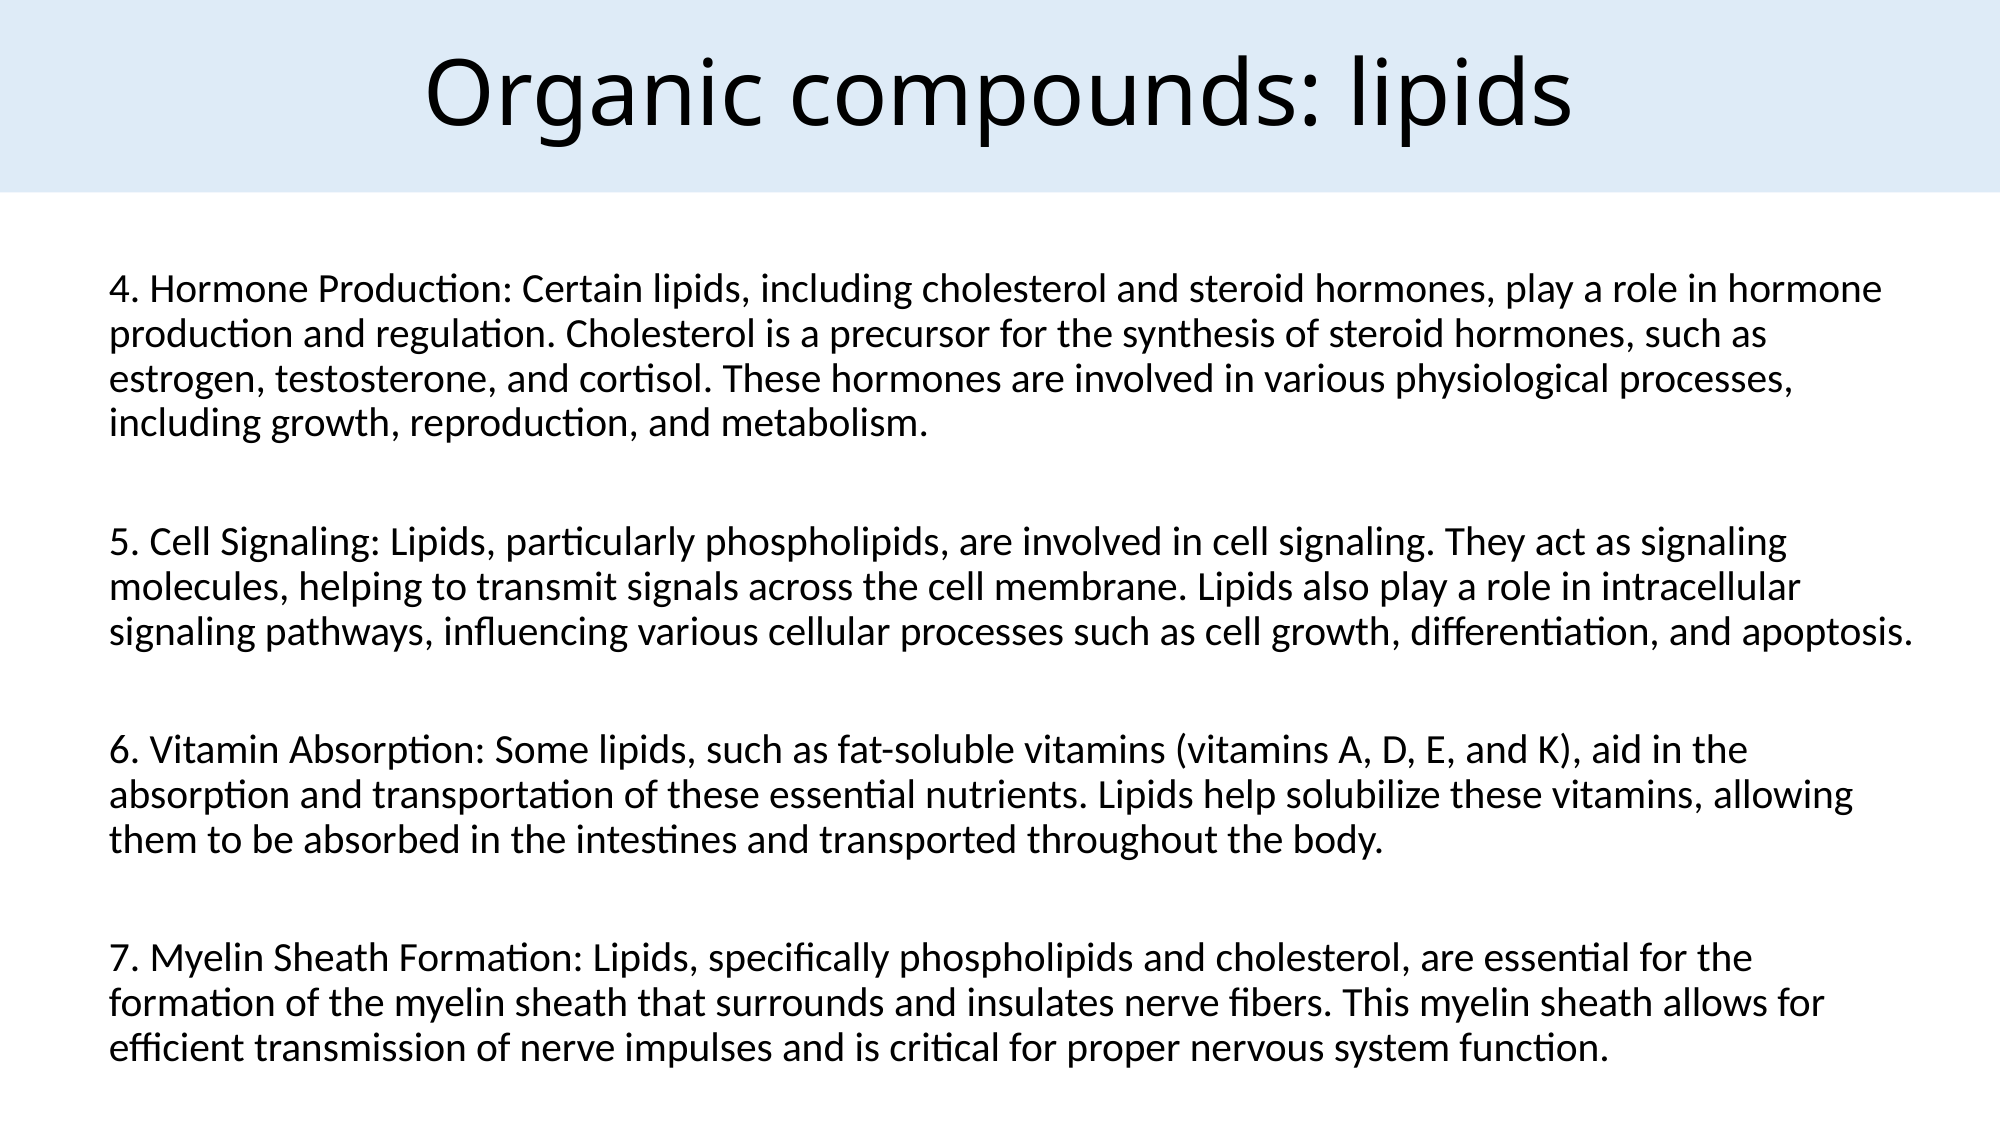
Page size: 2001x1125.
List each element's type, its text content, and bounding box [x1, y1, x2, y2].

list 4. Hormone Production: Certain lipids, including cholesterol and steroid hormones, play a role in hormone production and regulation. Cholesterol is a precursor for the synthesis of steroid hormones, such as estrogen, testosterone, and cortisol. These hormones are involved in various physiological processes, including growth, reproduction, and metabolism. 5. Cell Signaling: Lipids, particularly phospholipids, are involved in cell signaling. They act as signaling molecules, helping to transmit signals across the cell membrane. Lipids also play a role in intracellular signaling pathways, influencing various cellular processes such as cell growth, differentiation, and apoptosis. 6. Vitamin Absorption: Some lipids, such as fat-soluble vitamins (vitamins A, D, E, and K), aid in the absorption and transportation of these essential nutrients. Lipids help solubilize these vitamins, allowing them to be absorbed in the intestines and transported throughout the body. 7. Myelin Sheath Formation: Lipids, specifically phospholipids and cholesterol, are essential for the formation of the myelin sheath that surrounds and insulates nerve fibers. This myelin sheath allows for efficient transmission of nerve impulses and is critical for proper nervous system function. [94, 259, 1939, 1100]
title Organic compounds: lipids [0, 0, 2000, 193]
